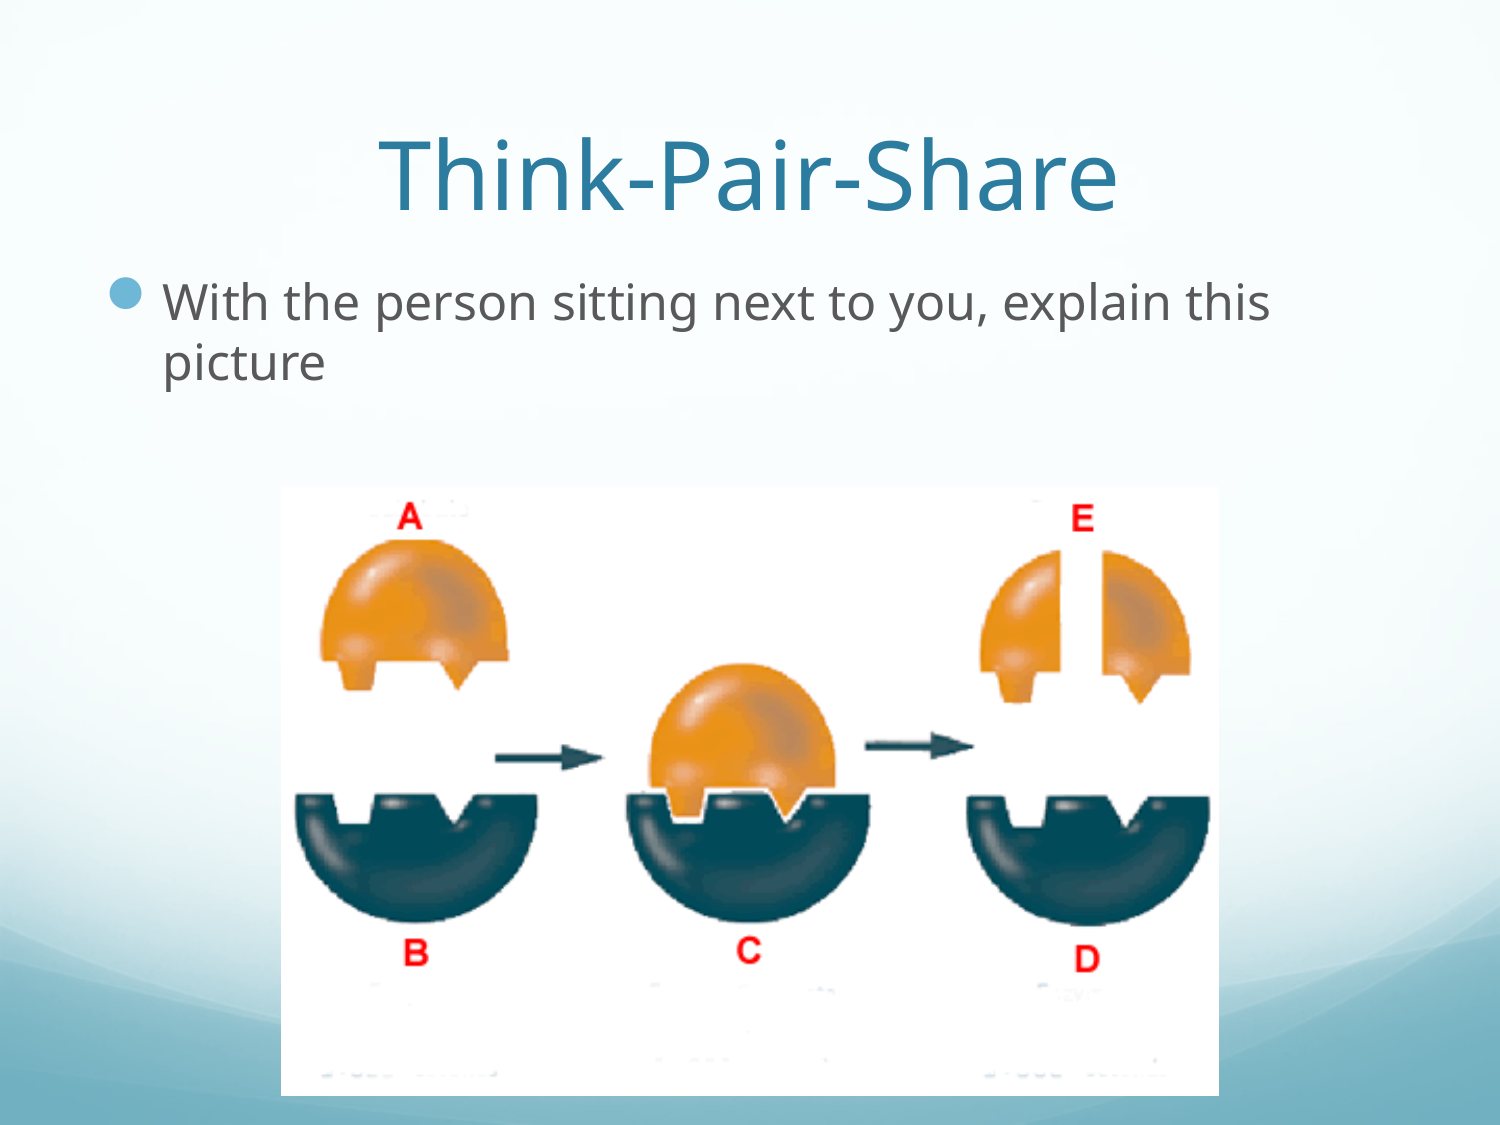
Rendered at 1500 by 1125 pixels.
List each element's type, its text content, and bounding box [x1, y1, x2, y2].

list With the person sitting next to you, explain this picture [90, 262, 1410, 975]
title Think-Pair-Share [90, 17, 1410, 237]
picture [280, 486, 1220, 1096]
